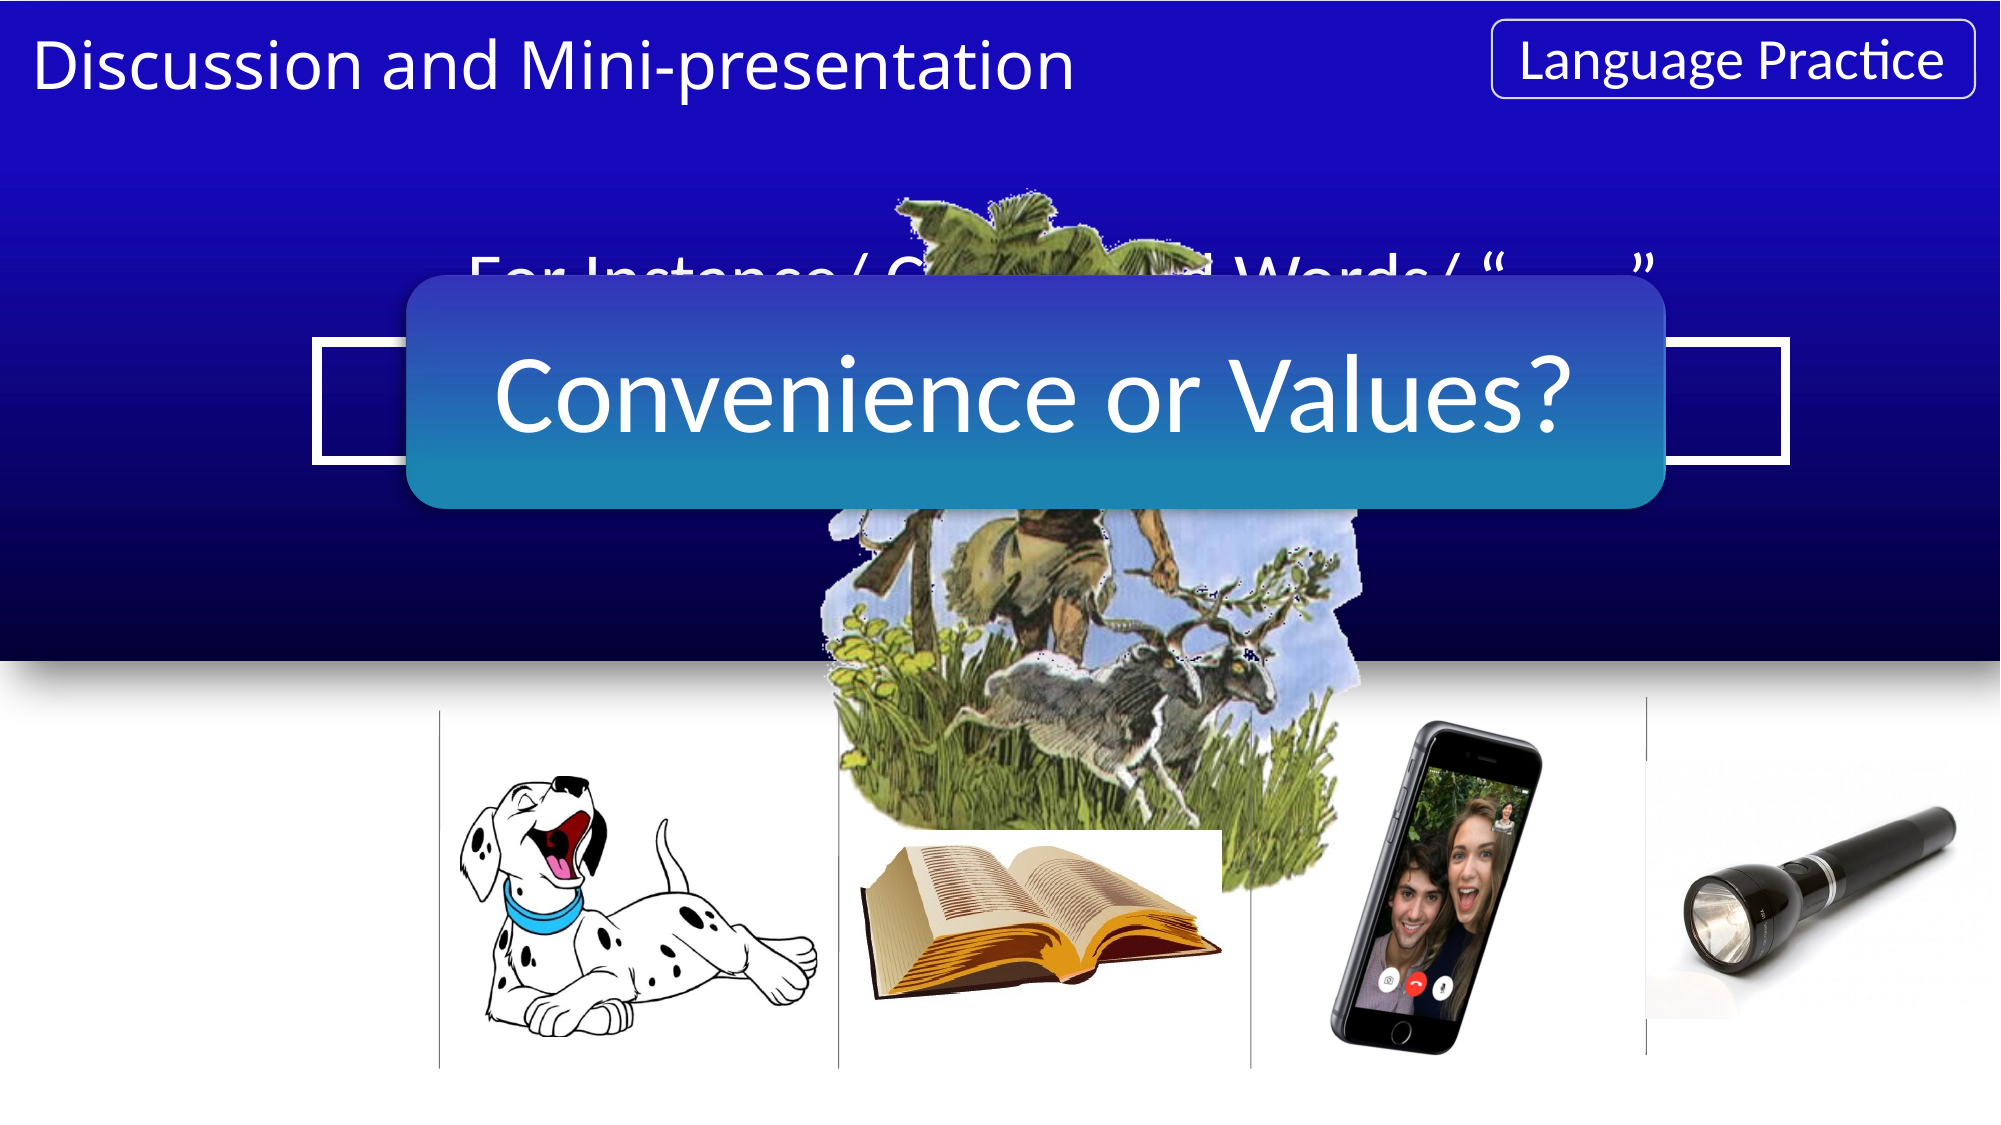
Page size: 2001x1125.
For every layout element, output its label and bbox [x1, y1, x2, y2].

picture [1646, 761, 1992, 1019]
picture [0, 1, 2000, 1125]
text_box [405, 275, 1666, 509]
text_box [850, 830, 1222, 1044]
